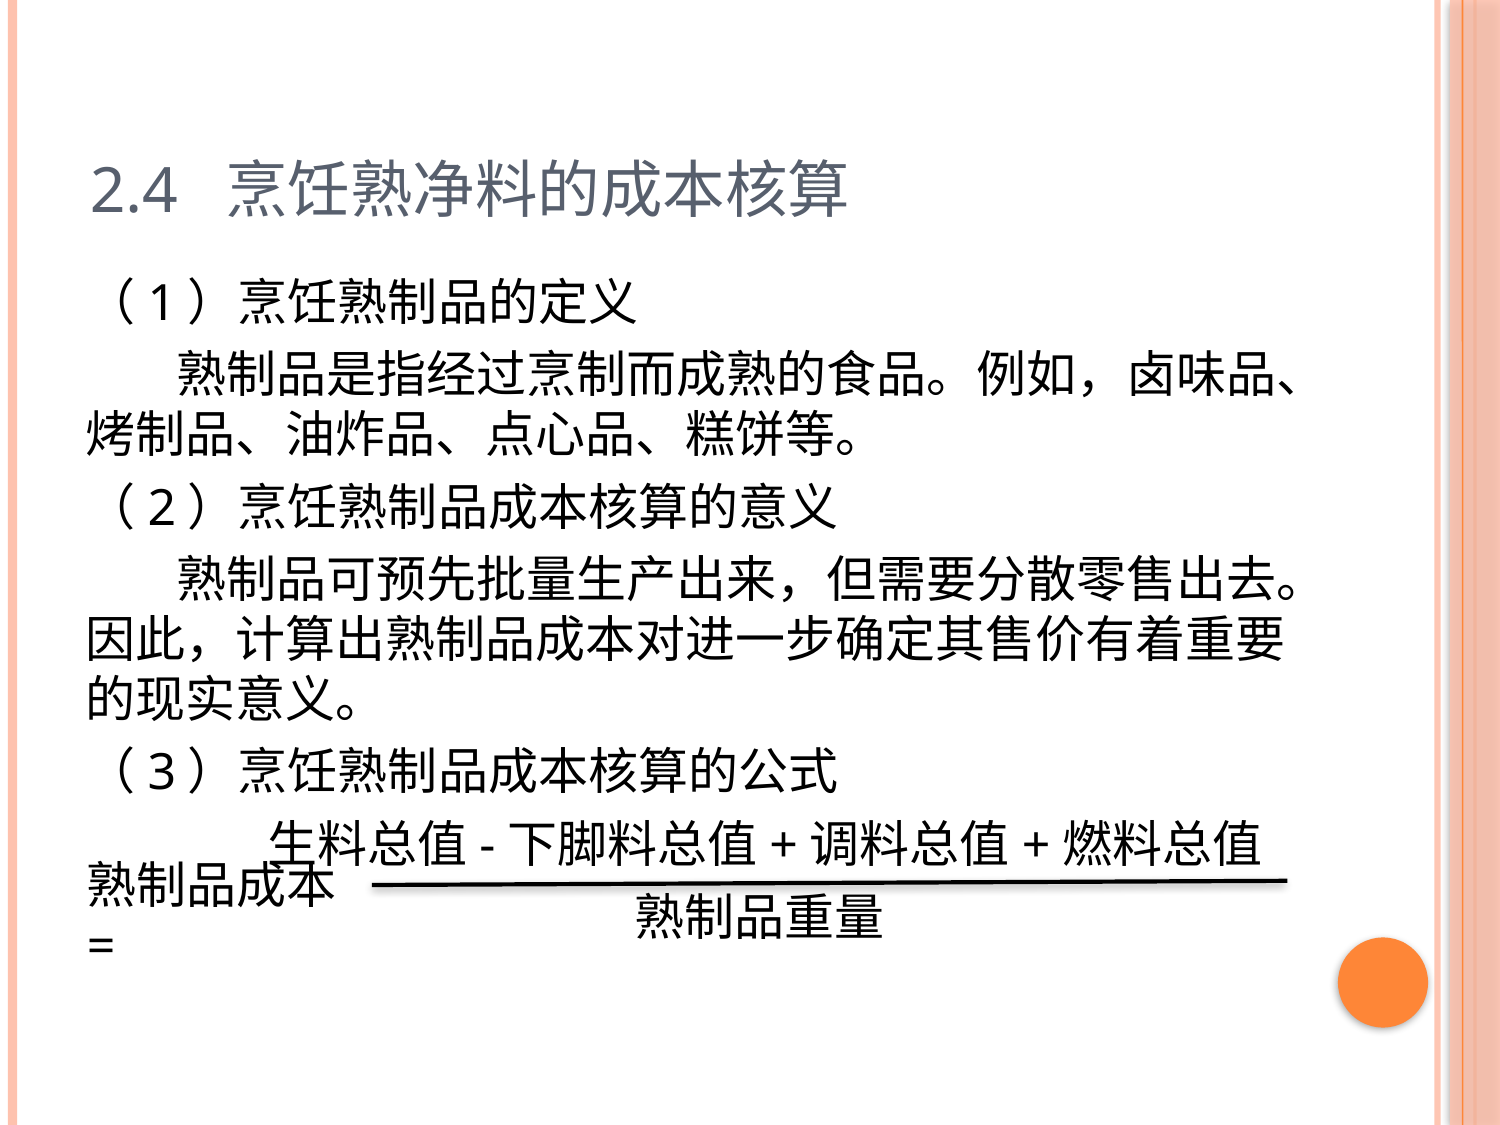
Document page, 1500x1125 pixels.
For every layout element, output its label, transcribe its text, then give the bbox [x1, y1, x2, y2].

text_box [371, 880, 1288, 886]
title 2.4 烹饪熟净料的成本核算 [75, 45, 1300, 233]
text_box 熟制品成本= [72, 845, 381, 981]
list （1）烹饪熟制品的定义 熟制品是指经过烹制而成熟的食品。例如，卤味品、烤制品、油炸品、点心品、糕饼等。 （2）烹饪熟制品成本核算的意义 熟制品可预先批量生产出来，但需要分散零售出去。因此，计算出熟制品成本对进一步确定其售价有着重要的现实意义。 （3）烹饪熟制品成本核算的公式 生料总值-下脚料总值+调料总值+燃料总值 熟制品重量 [70, 262, 1324, 1063]
